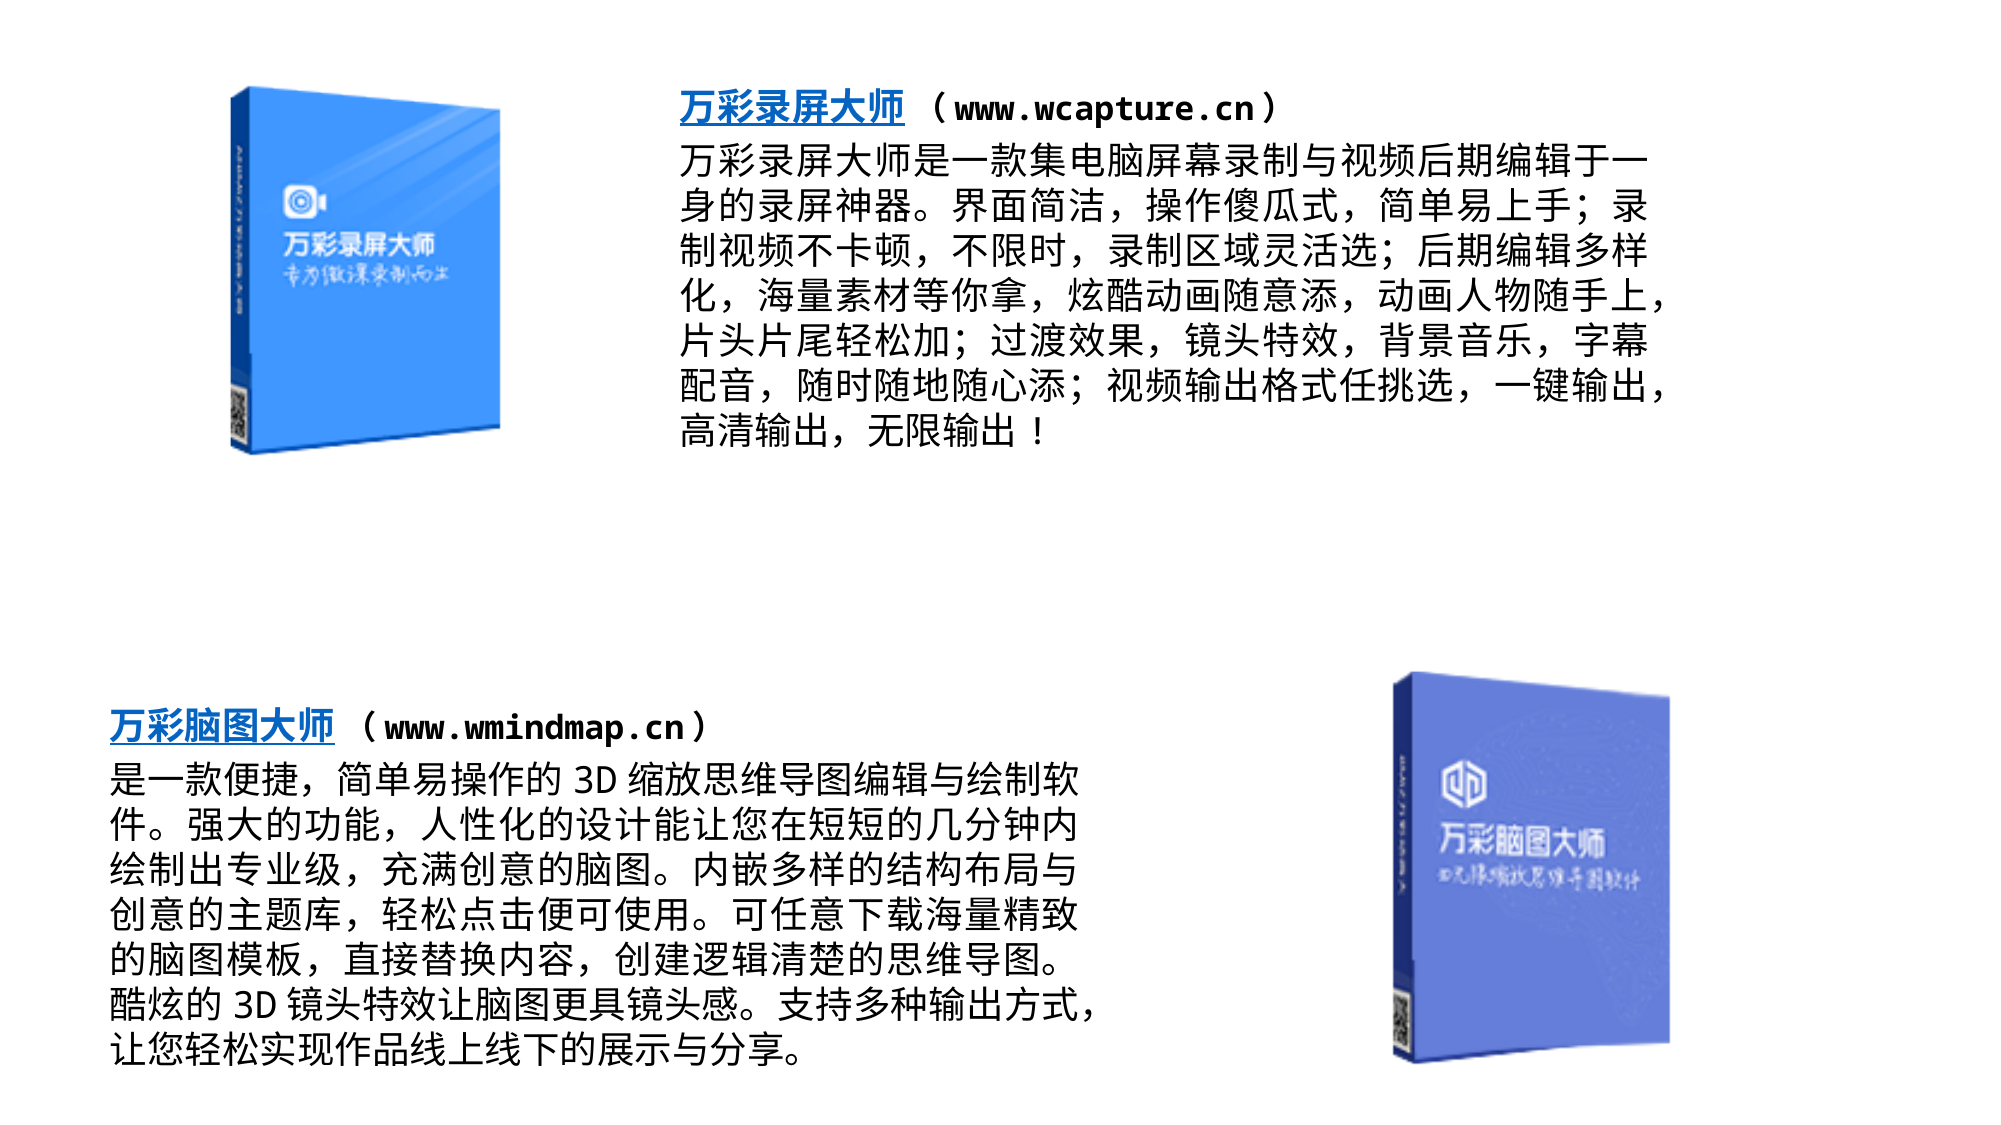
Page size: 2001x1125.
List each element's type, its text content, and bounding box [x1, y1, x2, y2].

text_box 万彩录屏大师 （www.wcapture.cn） 万彩录屏大师是一款集电脑屏幕录制与视频后期编辑于一身的录屏神器。界面简洁，操作傻瓜式，简单易上手；录制视频不卡顿，不限时，录制区域灵活选；后期编辑多样化，海量素材等你拿，炫酷动画随意添，动画人物随手上，片头片尾轻松加；过渡效果，镜头特效，背景音乐，字幕配音，随时随地随心添；视频输出格式任挑选，一键输出，高清输出，无限输出! [665, 75, 1665, 460]
picture [176, 40, 549, 489]
text_box 万彩脑图大师 （www.wmindmap.cn） 是一款便捷，简单易操作的3D缩放思维导图编辑与绘制软件。强大的功能，人性化的设计能让您在短短的几分钟内绘制出专业级，充满创意的脑图。内嵌多样的结构布局与创意的主题库，轻松点击便可使用。可任意下载海量精致的脑图模板，直接替换内容，创建逻辑清楚的思维导图。酷炫的3D镜头特效让脑图更具镜头感。支持多种输出方式，让您轻松实现作品线上线下的展示与分享。 [95, 694, 1095, 1079]
picture [1379, 658, 1683, 1074]
